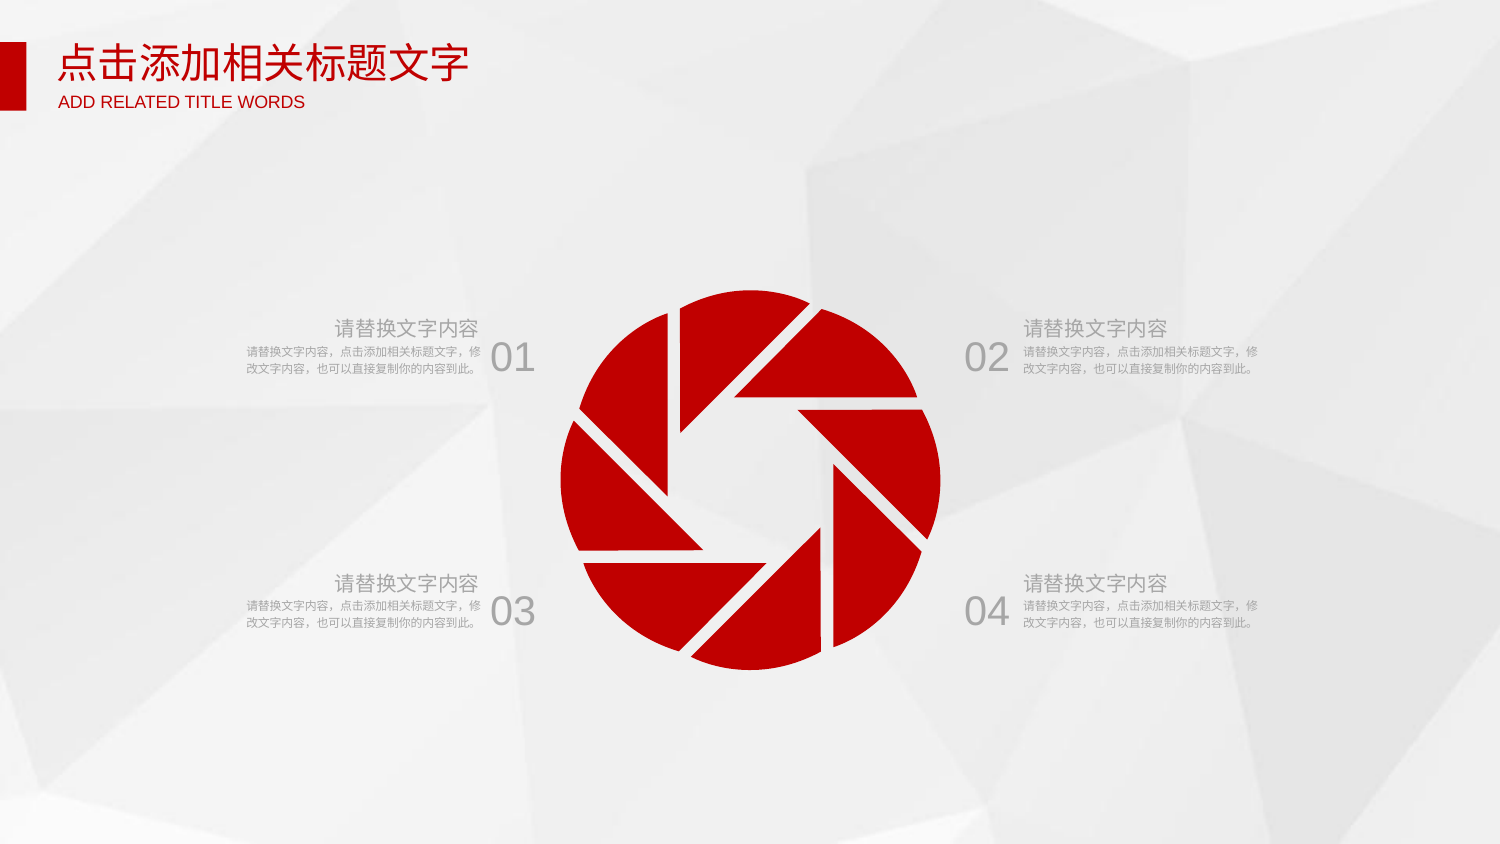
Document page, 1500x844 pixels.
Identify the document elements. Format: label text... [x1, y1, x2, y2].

text_box 请替换文字内容 [1023, 311, 1169, 342]
text_box 03 [490, 574, 535, 634]
text_box 02 [965, 319, 1011, 380]
text_box 请替换文字内容，点击添加相关标题文字，修改文字内容，也可以直接复制你的内容到此。 [1023, 341, 1261, 376]
text_box 点击添加相关标题文字 [45, 31, 483, 92]
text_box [540, 270, 961, 691]
text_box [0, 40, 28, 113]
text_box 请替换文字内容 [334, 311, 480, 342]
text_box 请替换文字内容，点击添加相关标题文字，修改文字内容，也可以直接复制你的内容到此。 [237, 341, 482, 376]
text_box 请替换文字内容，点击添加相关标题文字，修改文字内容，也可以直接复制你的内容到此。 [1023, 595, 1261, 631]
text_box ADD RELATED TITLE WORDS [46, 85, 317, 118]
text_box 04 [965, 574, 1011, 634]
text_box 请替换文字内容，点击添加相关标题文字，修改文字内容，也可以直接复制你的内容到此。 [237, 595, 482, 631]
text_box 请替换文字内容 [1023, 565, 1169, 596]
text_box 01 [490, 319, 535, 380]
text_box 请替换文字内容 [334, 565, 480, 596]
picture [0, 0, 1500, 844]
